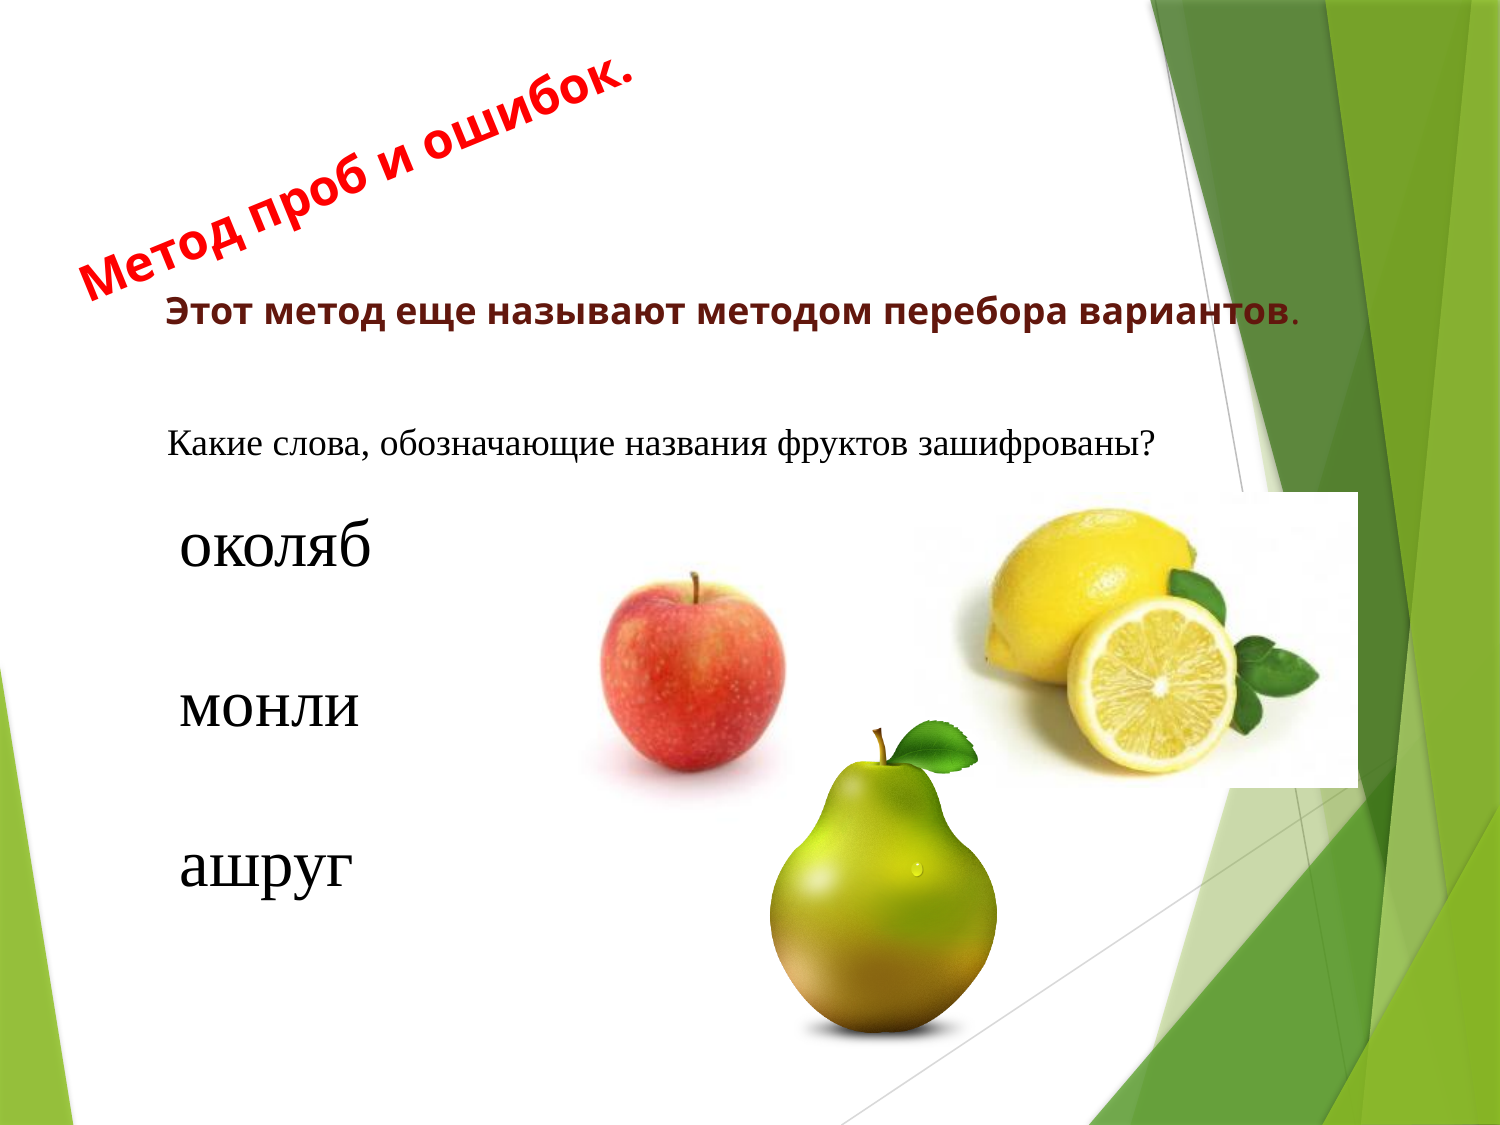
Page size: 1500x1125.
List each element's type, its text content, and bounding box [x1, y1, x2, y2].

text_box Какие слова, обозначающие названия фруктов зашифрованы? [152, 410, 1181, 470]
text_box Этот метод еще называют методом перебора вариантов. [150, 279, 1334, 385]
text_box Метод проб и ошибок. [52, 5, 689, 326]
text_box околяб монли ашруг [165, 492, 388, 907]
picture [479, 491, 1358, 1056]
